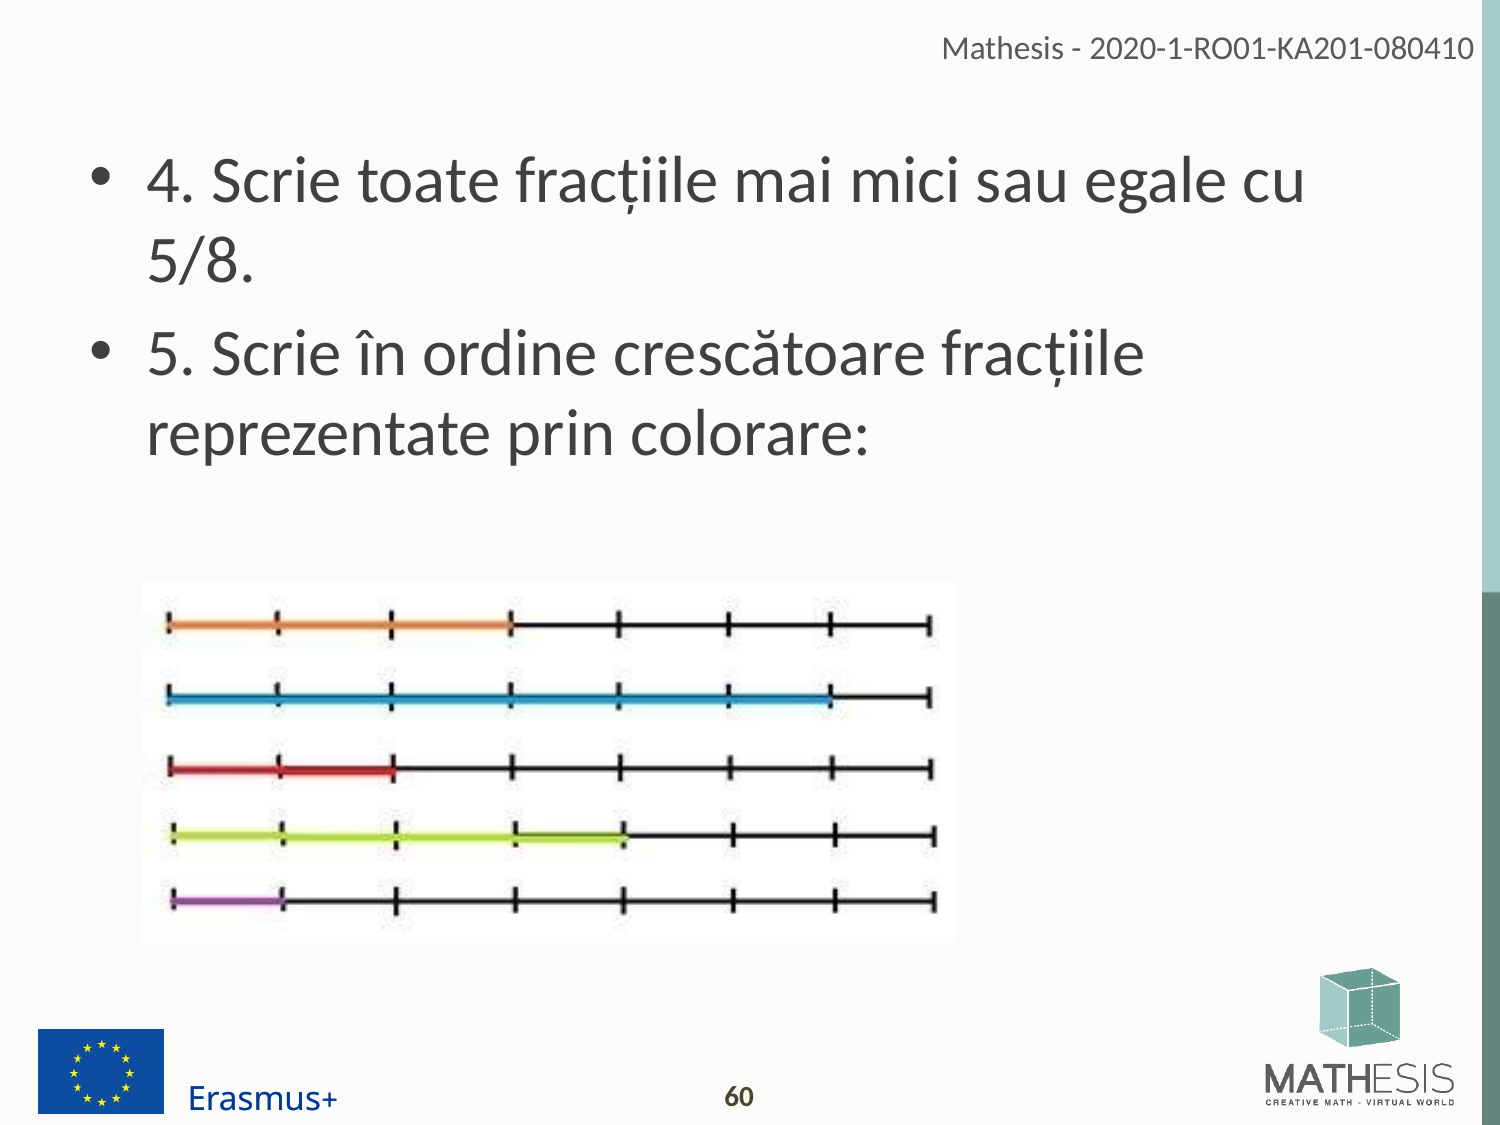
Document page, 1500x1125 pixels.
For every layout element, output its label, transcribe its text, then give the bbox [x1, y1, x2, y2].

picture [38, 1029, 164, 1114]
list 4. Scrie toate fracțiile mai mici sau egale cu 5/8. 5. Scrie în ordine crescătoare fracțiile reprezentate prin colorare: [75, 128, 1425, 1005]
picture [141, 582, 956, 944]
